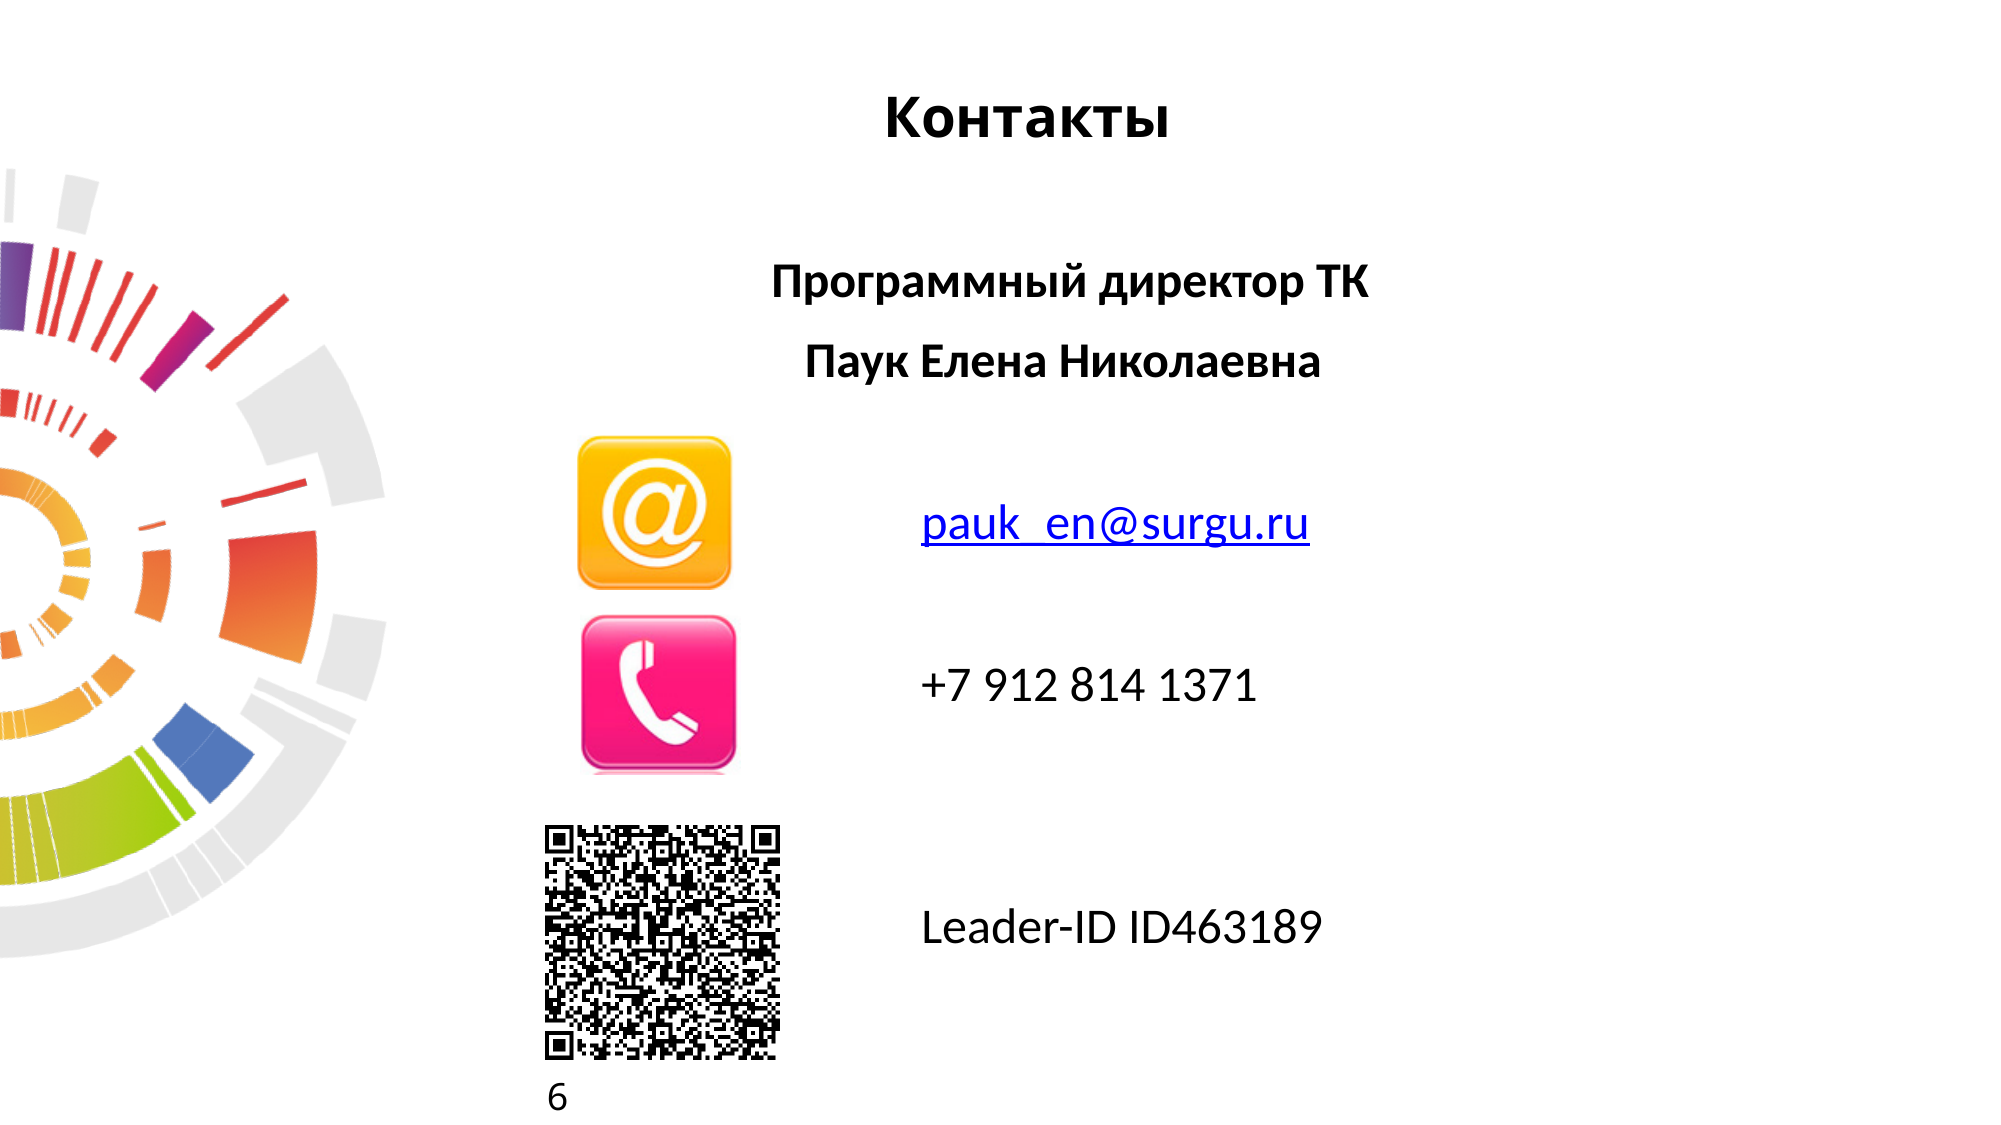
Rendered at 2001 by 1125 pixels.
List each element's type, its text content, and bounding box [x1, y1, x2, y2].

picture [0, 79, 478, 971]
picture [576, 435, 734, 591]
picture [580, 614, 741, 775]
list Программный директор ТК Паук Елена Николаевна pauk_en@surgu.ru +7 912 814 1371 Leader-ID ID463189 [463, 239, 1852, 1066]
slide_number 6 [538, 1077, 578, 1125]
title Контакты [875, 81, 1454, 239]
picture [528, 808, 796, 1077]
